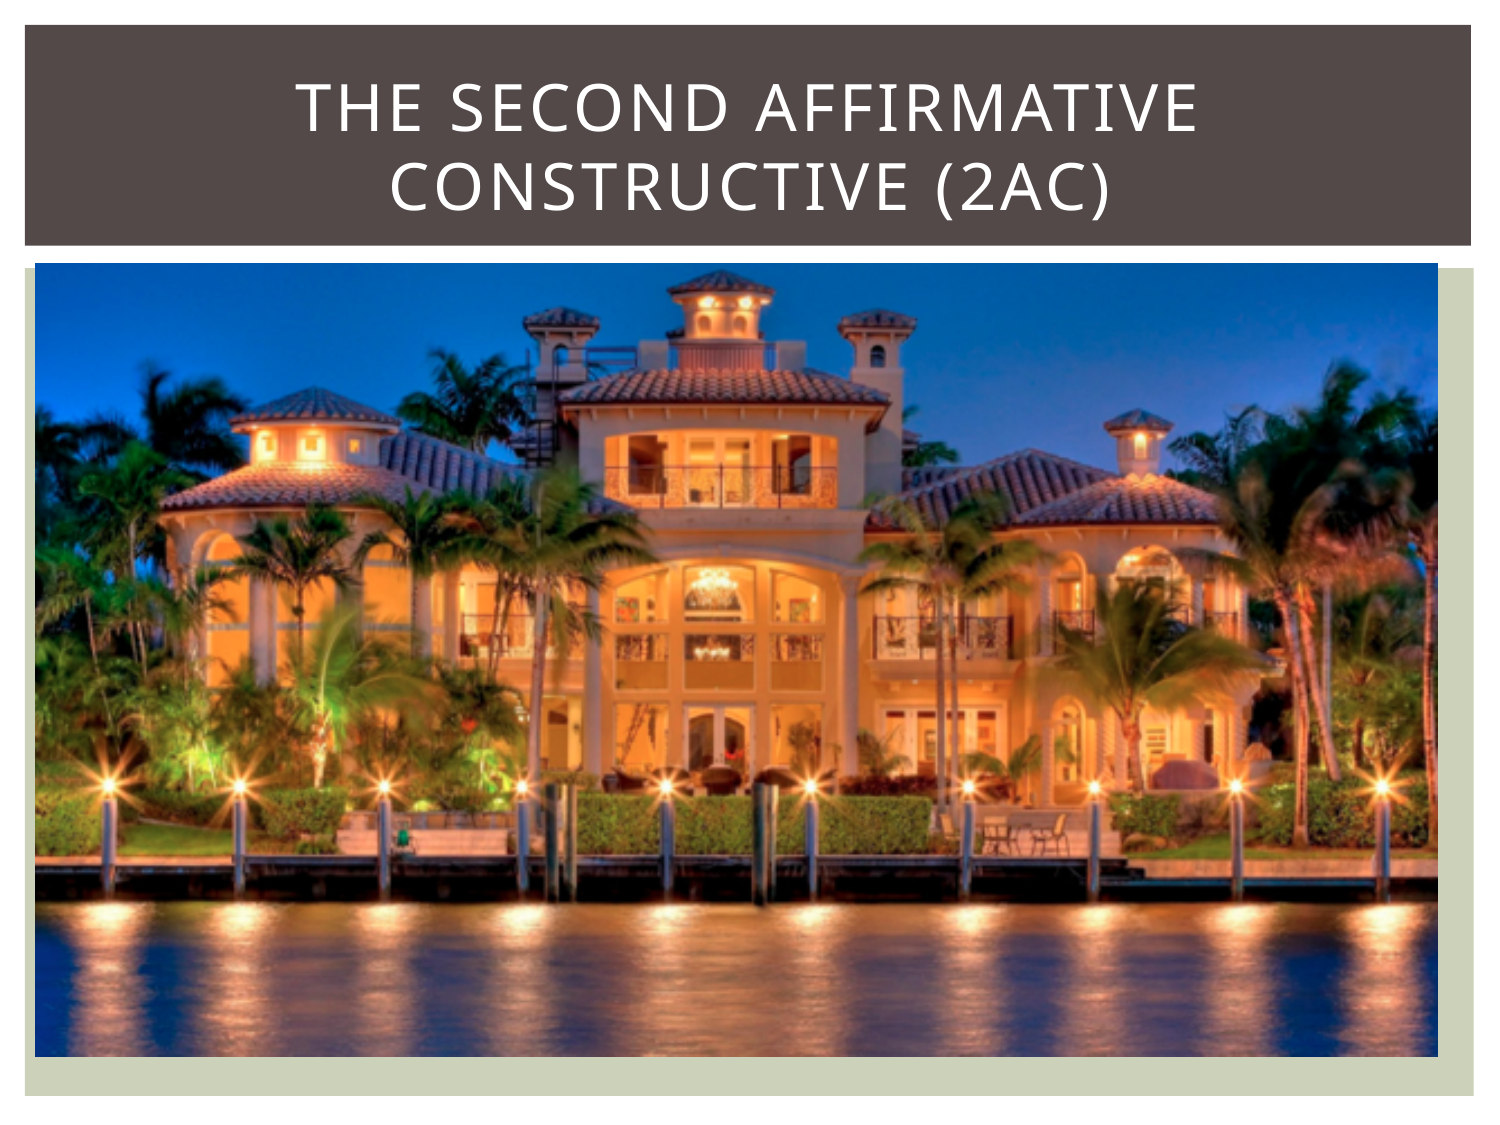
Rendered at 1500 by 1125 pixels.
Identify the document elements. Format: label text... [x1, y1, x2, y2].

title The Second Affirmative Constructive (2AC) [62, 58, 1438, 232]
picture [34, 263, 1438, 1057]
